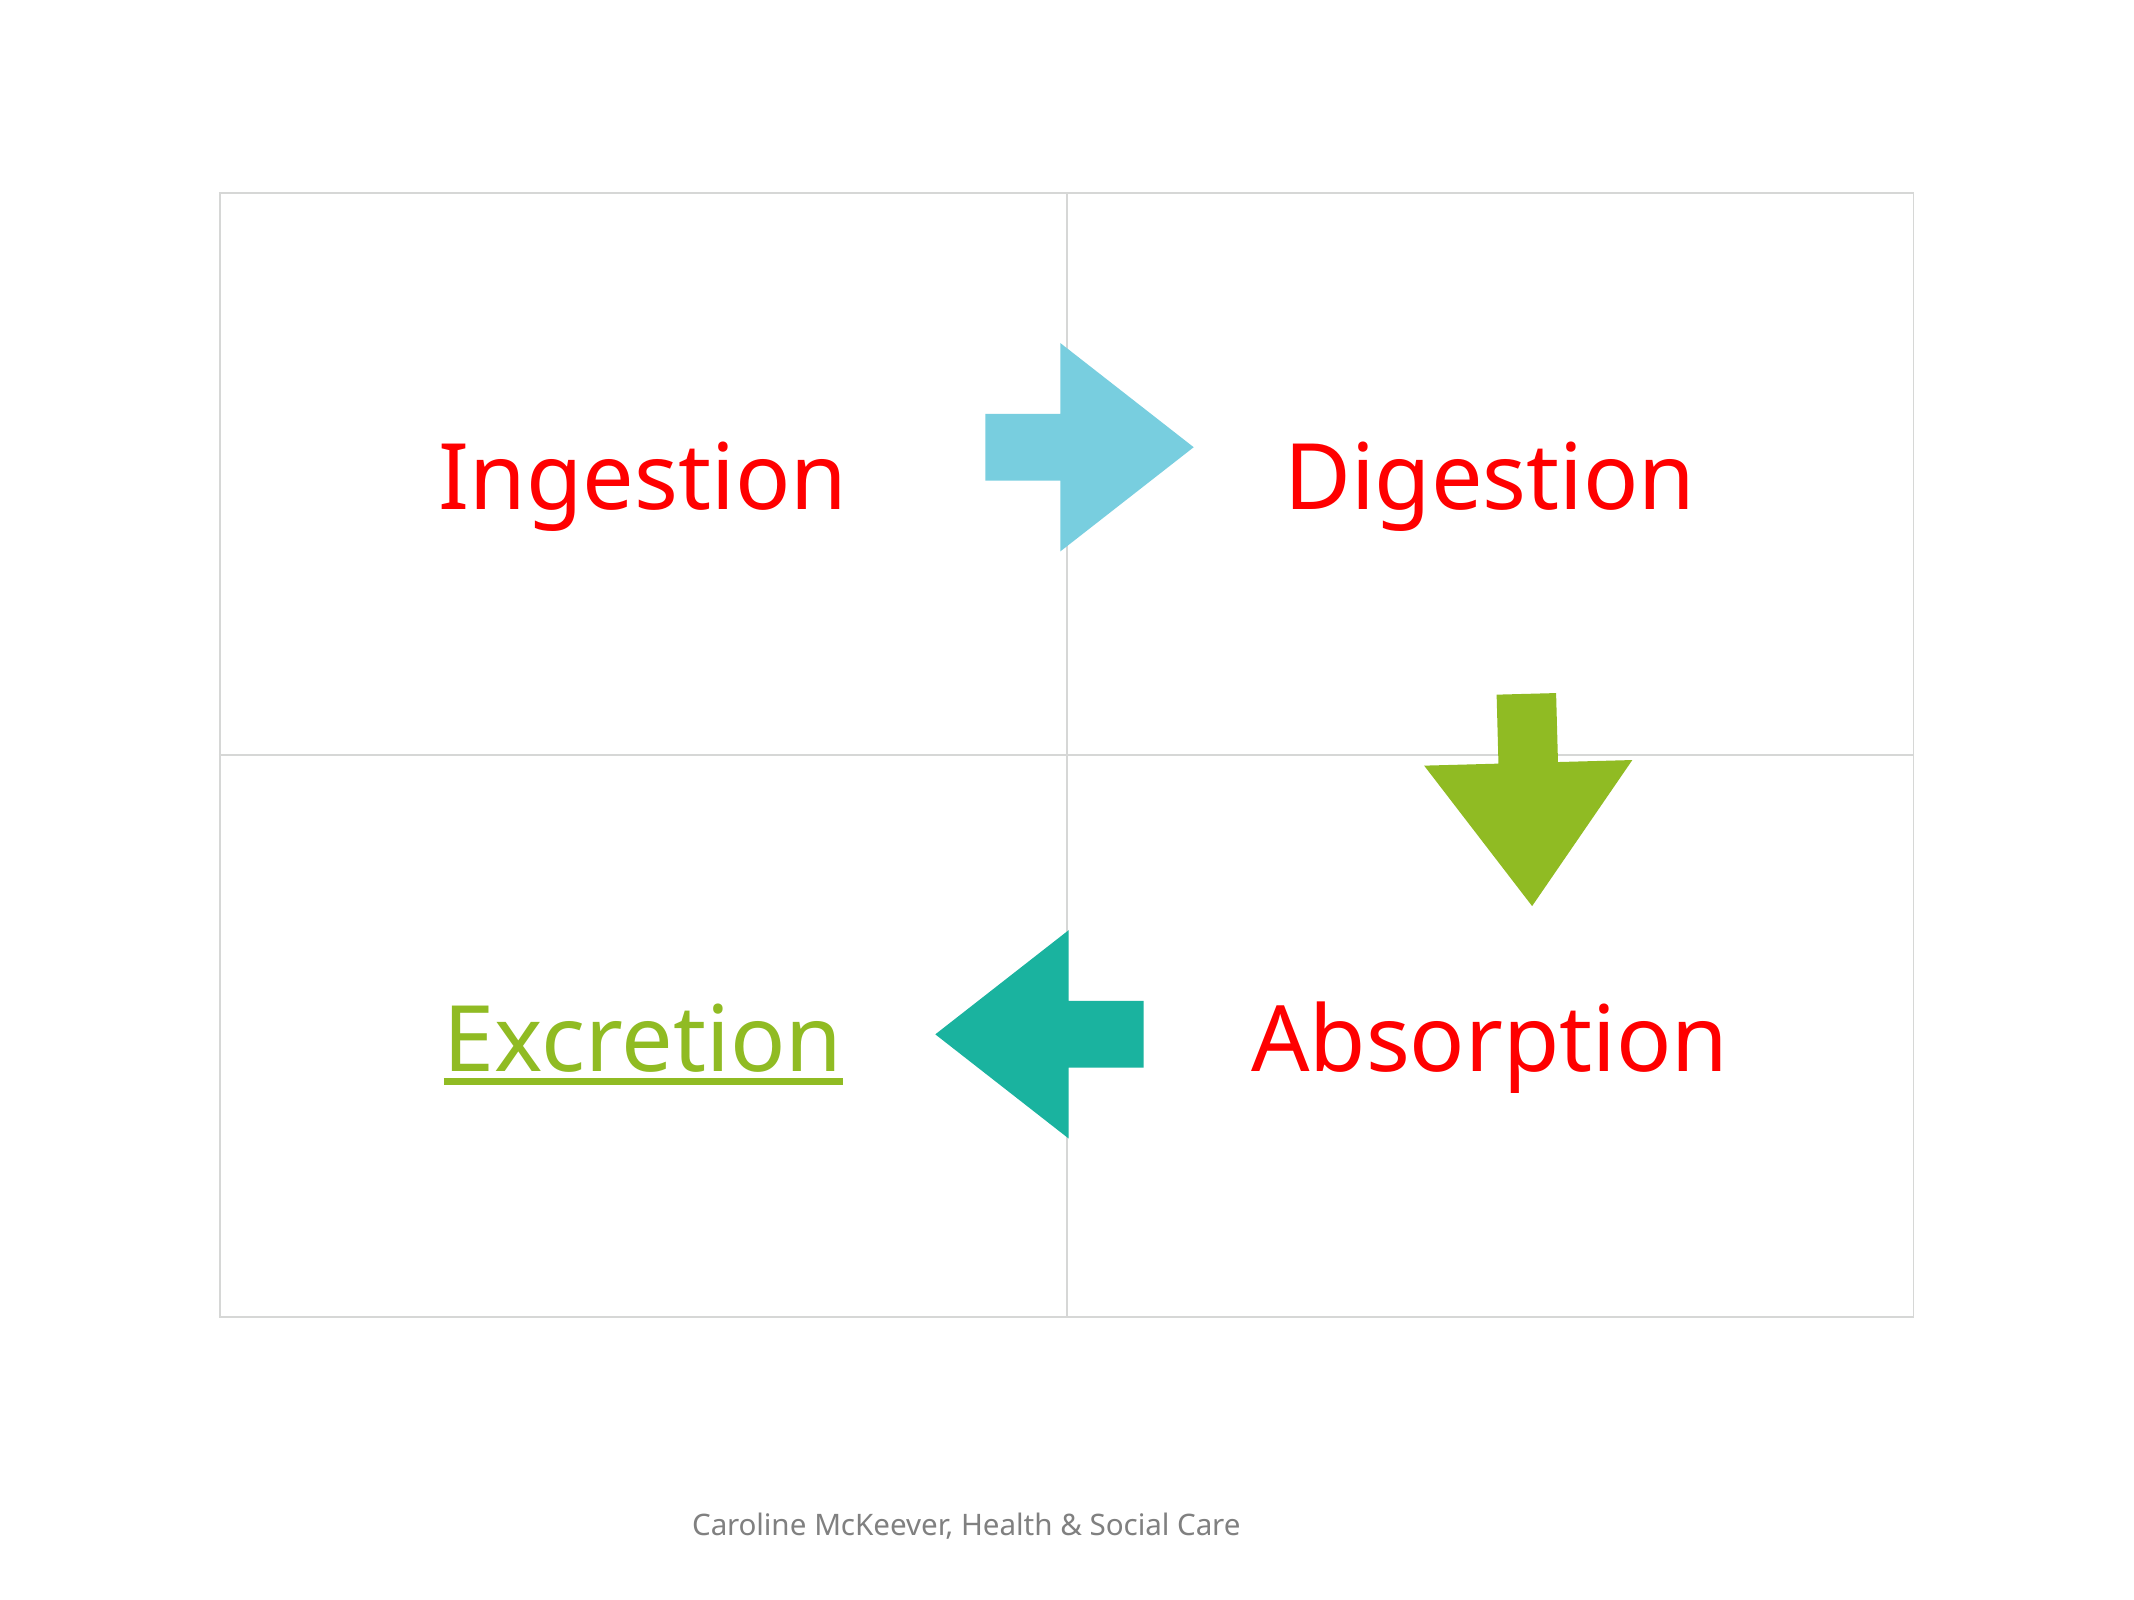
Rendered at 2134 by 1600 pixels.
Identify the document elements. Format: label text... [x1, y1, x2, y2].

text_box [985, 343, 1194, 552]
table_header Ingestion [221, 194, 1066, 754]
text_box [1424, 693, 1633, 907]
table_cell Absorption [1068, 756, 1913, 1316]
footer Caroline McKeever, Health & Social Care [677, 1482, 1712, 1569]
table_cell Excretion [221, 756, 1066, 1316]
text_box [935, 930, 1144, 1139]
table_header Digestion [1068, 194, 1913, 754]
